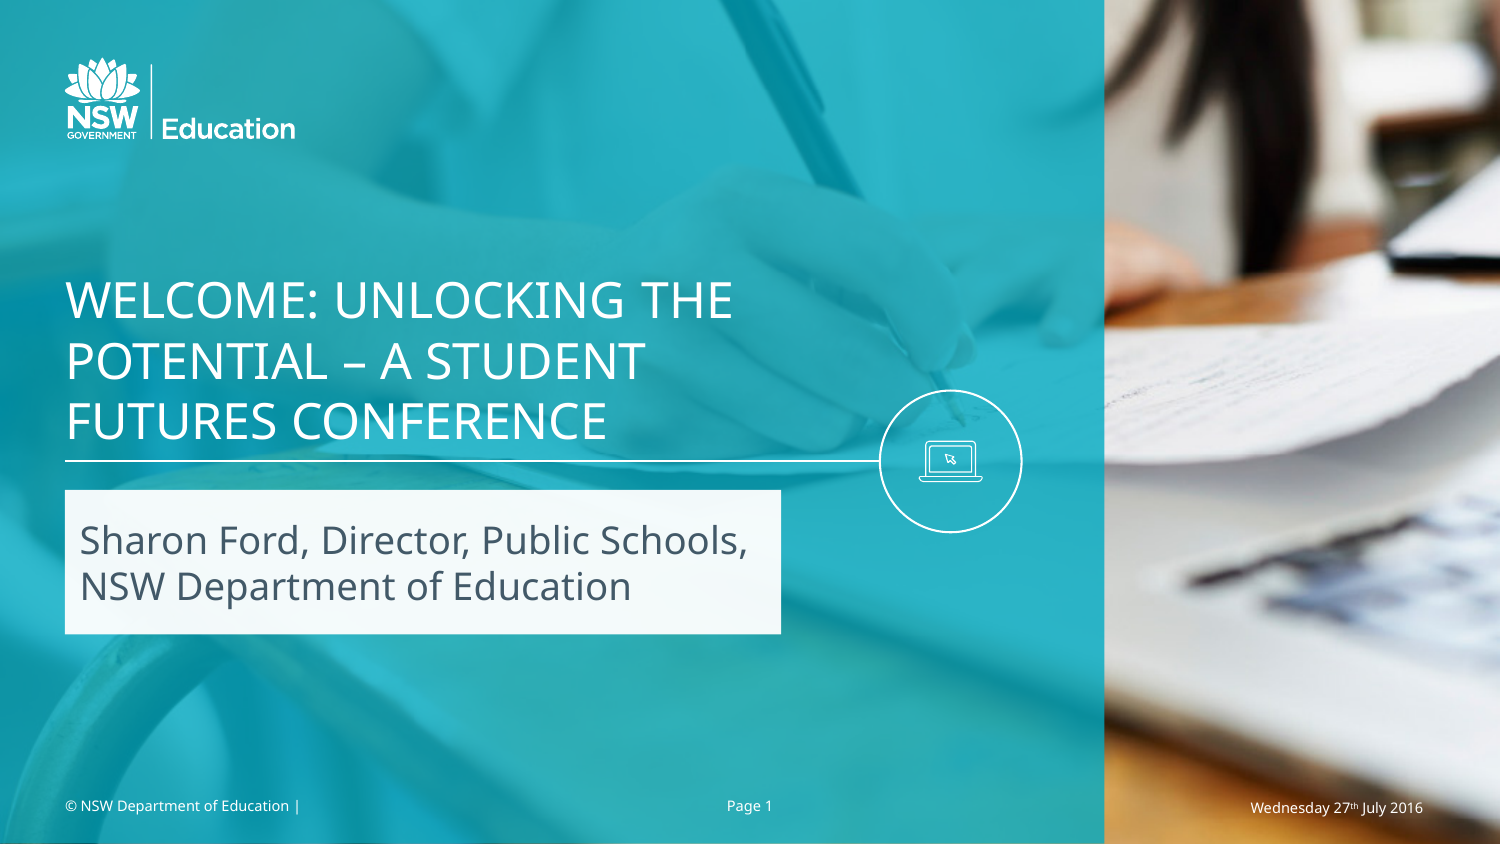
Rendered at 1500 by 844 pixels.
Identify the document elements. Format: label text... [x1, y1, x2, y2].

footer © NSW Department of Education | [64, 779, 514, 824]
picture [1105, 0, 1500, 844]
title WELCOME: UNLOCKING THE POTENTIAL – A STUDENT FUTURES CONFERENCE [64, 256, 880, 458]
slide_number Page 1 [575, 779, 925, 824]
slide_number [1151, 779, 1424, 824]
subtitle Sharon Ford, Director, Public Schools, NSW Department of Education [64, 489, 782, 635]
